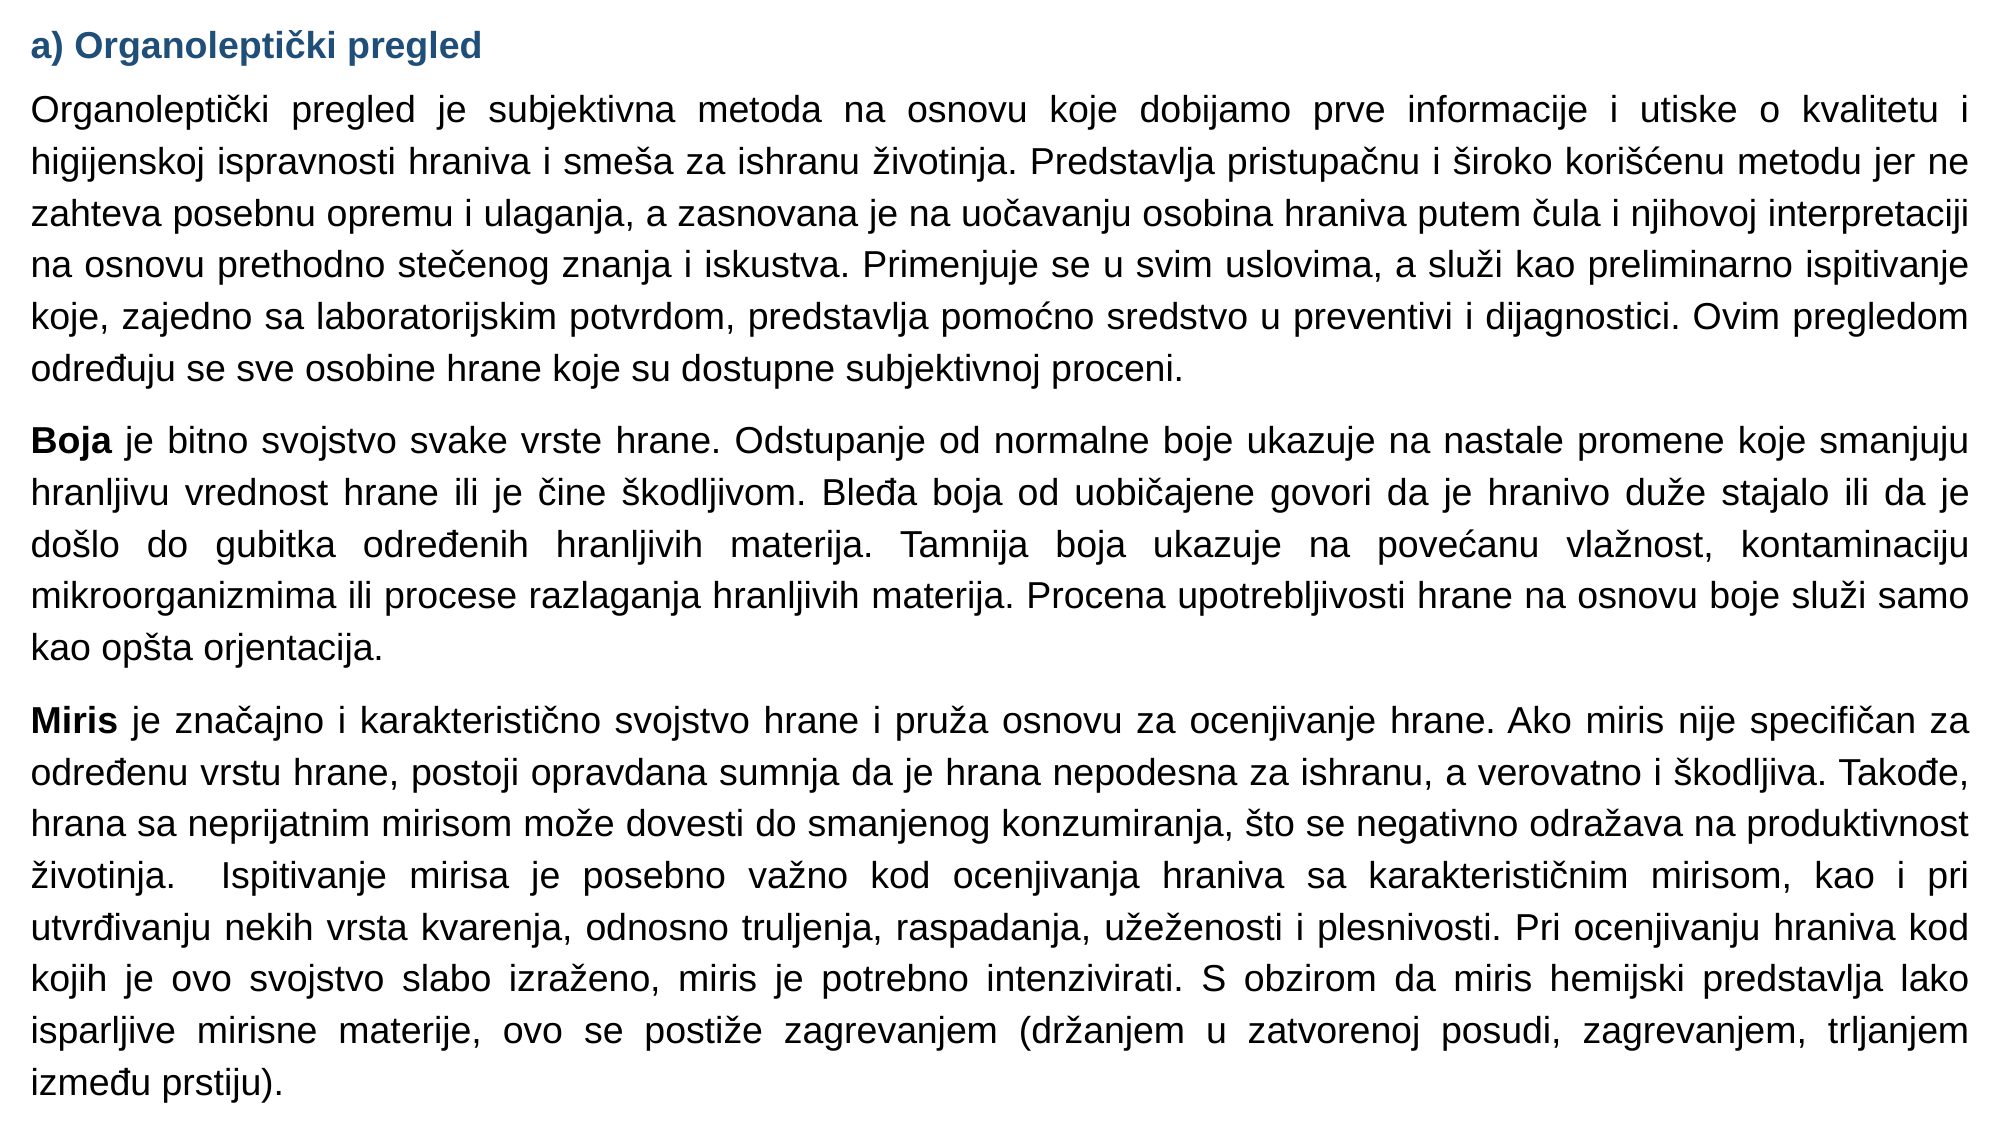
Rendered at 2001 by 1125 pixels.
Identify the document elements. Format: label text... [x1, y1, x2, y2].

text_box a) Organoleptički pregled Organoleptički pregled je subjektivna metoda na osnovu koje dobijamo prve informacije i utiske o kvalitetu i higijenskoj ispravnosti hraniva i smeša za ishranu životinja. Predstavlja pristupačnu i široko korišćenu metodu jer ne zahteva posebnu opremu i ulaganja, a zasnovana je na uočavanju osobina hraniva putem čula i njihovoj interpretaciji na osnovu prethodno stečenog znanja i iskustva. Primenjuje se u svim uslovima, a služi kao preliminarno ispitivanje koje, zajedno sa laboratorijskim potvrdom, predstavlja pomoćno sredstvo u preventivi i dijagnostici. Ovim pregledom određuju se sve osobine hrane koje su dostupne subjektivnoj proceni. Boja je bitno svojstvo svake vrste hrane. Odstupanje od normalne boje ukazuje na nastale promene koje smanjuju hranljivu vrednost hrane ili je čine škodljivom. Bleđa boja od uobičajene govori da je hranivo duže stajalo ili da je došlo do gubitka određenih hranljivih materija. Tamnija boja ukazuje na povećanu vlažnost, kontaminaciju mikroorganizmima ili procese razlaganja hranljivih materija. Procena upotrebljivosti hrane na osnovu boje služi samo kao opšta orjentacija. Miris je značajno i karakteristično svojstvo hrane i pruža osnovu za ocenjivanje hrane. Ako miris nije specifičan za određenu vrstu hrane, postoji opravdana sumnja da je hrana nepodesna za ishranu, a verovatno i škodljiva. Takođe, hrana sa neprijatnim mirisom može dovesti do smanjenog konzumiranja, što se negativno odražava na produktivnost životinja. Ispitivanje mirisa je posebno važno kod ocenjivanja hraniva sa karakterističnim mirisom, kao i pri utvrđivanju nekih vrsta kvarenja, odnosno truljenja, raspadanja, užeženosti i plesnivosti. Pri ocenjivanju hraniva kod kojih je ovo svojstvo slabo izraženo, miris je potrebno intenzivirati. S obzirom da miris hemijski predstavlja lako isparljive mirisne materije, ovo se postiže zagrevanjem (držanjem u zatvorenoj posudi, zagrevanjem, trljanjem između prstiju). [15, 6, 1985, 1111]
